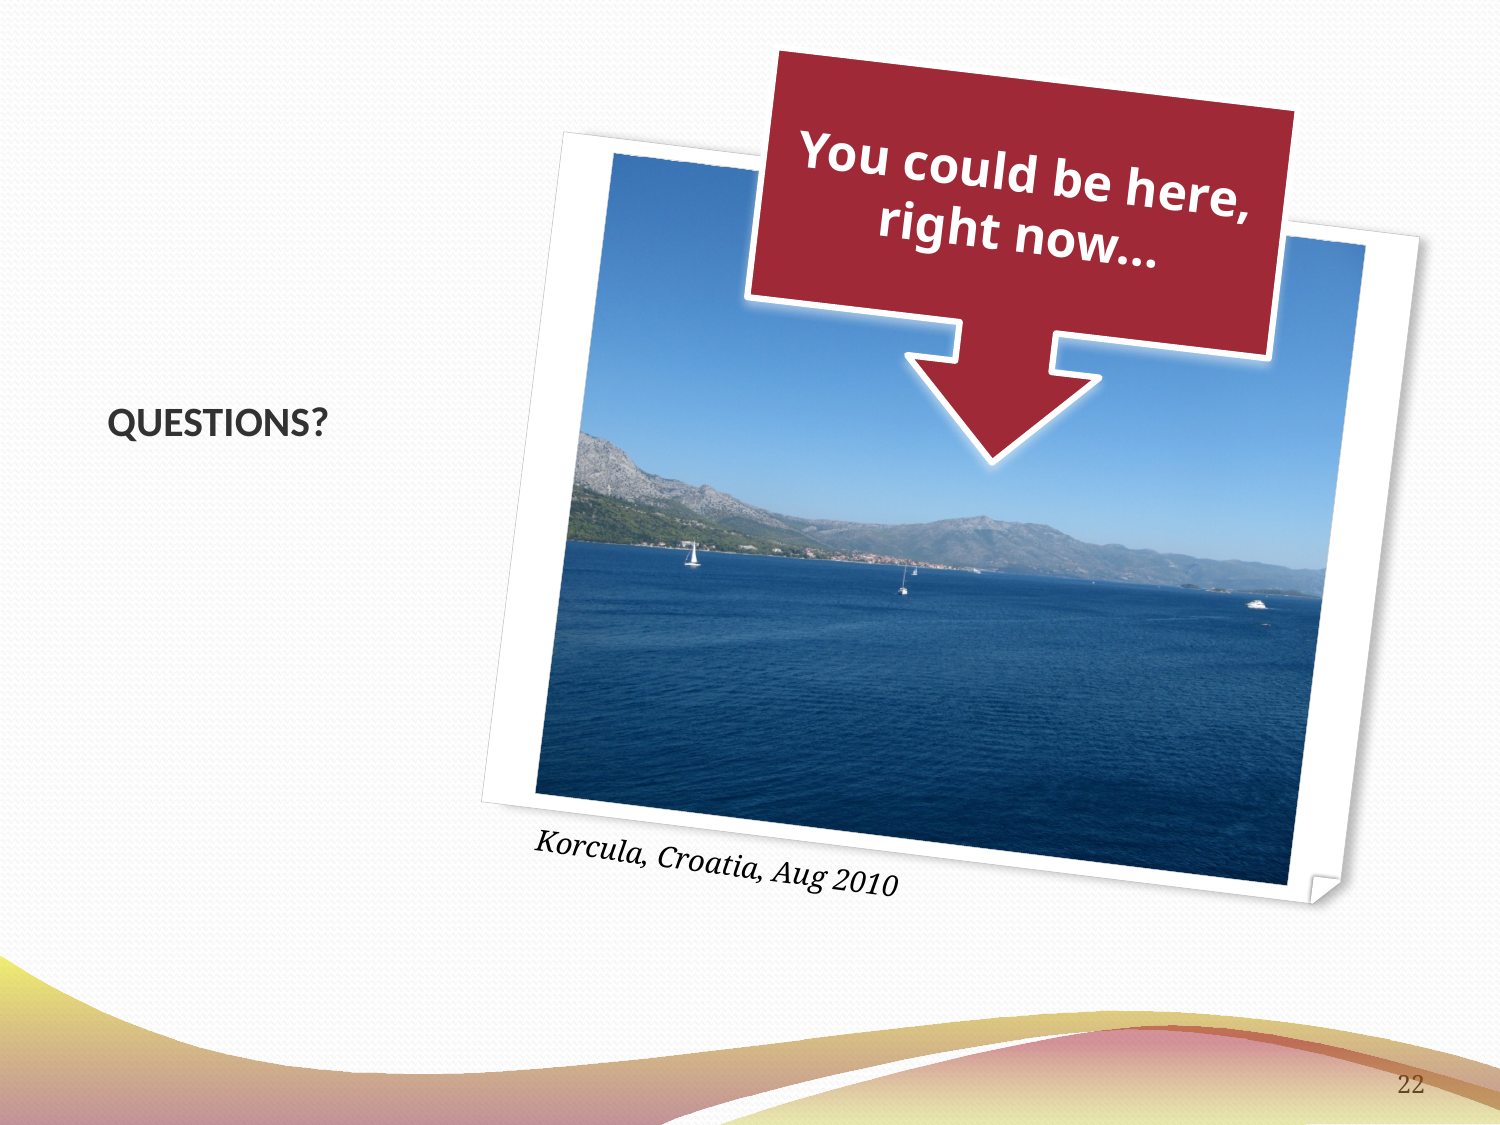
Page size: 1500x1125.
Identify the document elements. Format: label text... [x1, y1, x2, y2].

title QUESTIONS? [99, 193, 463, 453]
picture [1333, 242, 1365, 503]
text_box You could be here, right now… [756, 43, 1302, 195]
picture [1023, 852, 1291, 885]
picture [571, 154, 1330, 842]
text_box Korcula, Croatia, Aug 2010 [518, 812, 1338, 968]
slide_number 22 [1325, 1042, 1425, 1103]
picture [536, 552, 566, 796]
